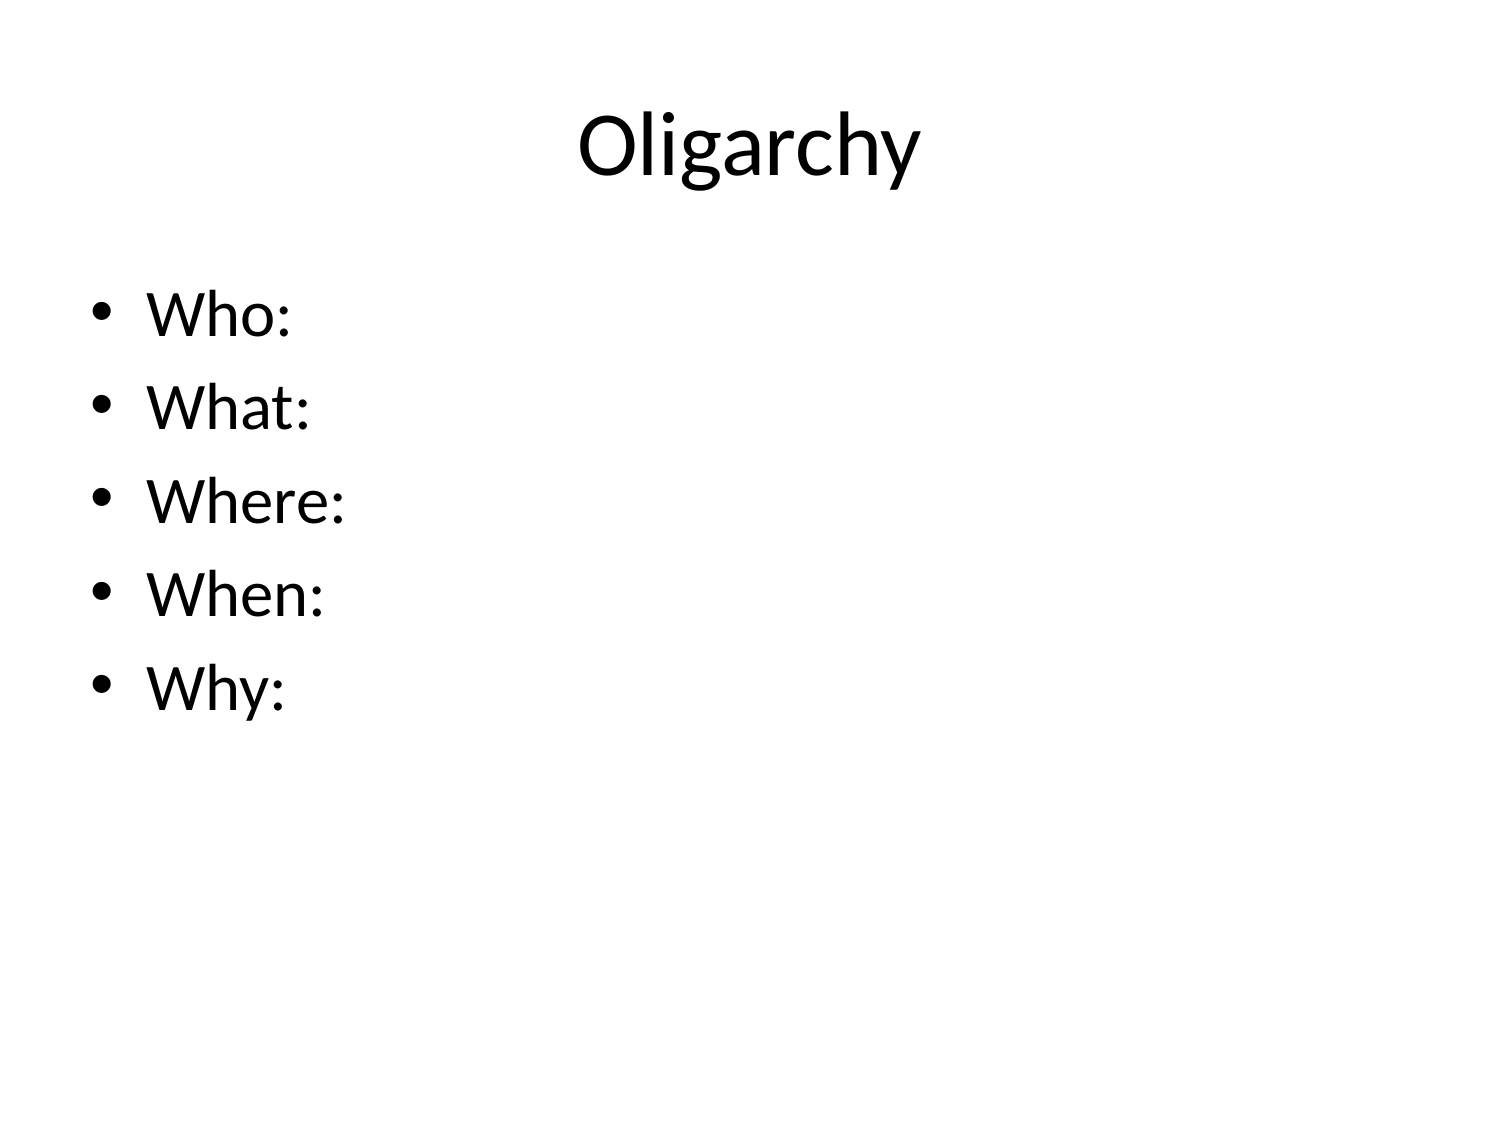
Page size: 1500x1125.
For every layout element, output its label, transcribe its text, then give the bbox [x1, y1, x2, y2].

list Who: What: Where: When: Why: [75, 262, 1425, 1005]
title Oligarchy [75, 45, 1425, 233]
